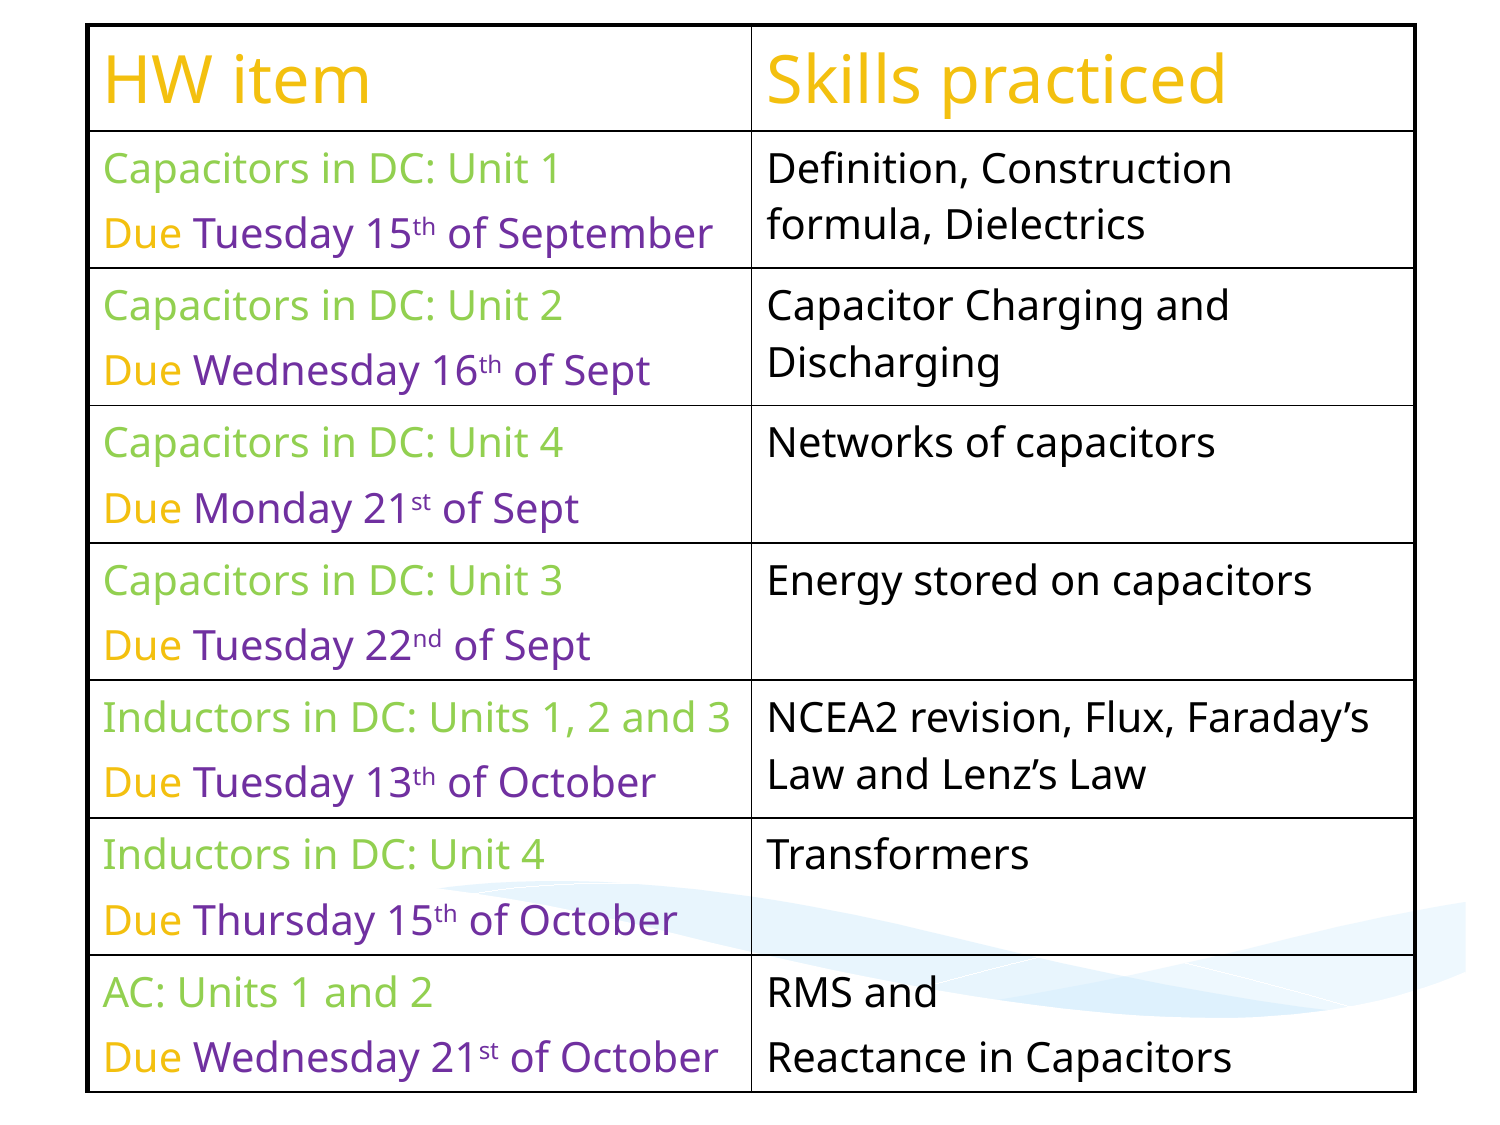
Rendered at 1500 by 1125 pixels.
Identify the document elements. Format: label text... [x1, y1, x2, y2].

table_cell NCEA2 revision, Flux, Faraday’s Law and Lenz’s Law [752, 681, 1413, 817]
table_cell Inductors in DC: Unit 4 Due Thursday 15th of October [90, 819, 751, 954]
table_header HW item [90, 27, 751, 130]
table_cell Capacitors in DC: Unit 1 Due Tuesday 15th of September [90, 132, 751, 267]
table_cell Inductors in DC: Units 1, 2 and 3 Due Tuesday 13th of October [90, 681, 751, 817]
table_header Skills practiced [752, 27, 1413, 130]
table_cell Definition, Construction formula, Dielectrics [752, 132, 1413, 267]
table_cell Capacitors in DC: Unit 4 Due Monday 21st of Sept [90, 406, 751, 542]
table_cell Capacitors in DC: Unit 2 Due Wednesday 16th of Sept [90, 269, 751, 405]
table_cell Capacitors in DC: Unit 3 Due Tuesday 22nd of Sept [90, 544, 751, 679]
table_cell AC: Units 1 and 2 Due Wednesday 21st of October [90, 956, 751, 1091]
table_cell Capacitor Charging and Discharging [752, 269, 1413, 405]
table_cell Transformers [752, 819, 1413, 954]
table_cell RMS and Reactance in Capacitors [752, 956, 1413, 1091]
table_cell Networks of capacitors [752, 406, 1413, 542]
table_cell Energy stored on capacitors [752, 544, 1413, 679]
